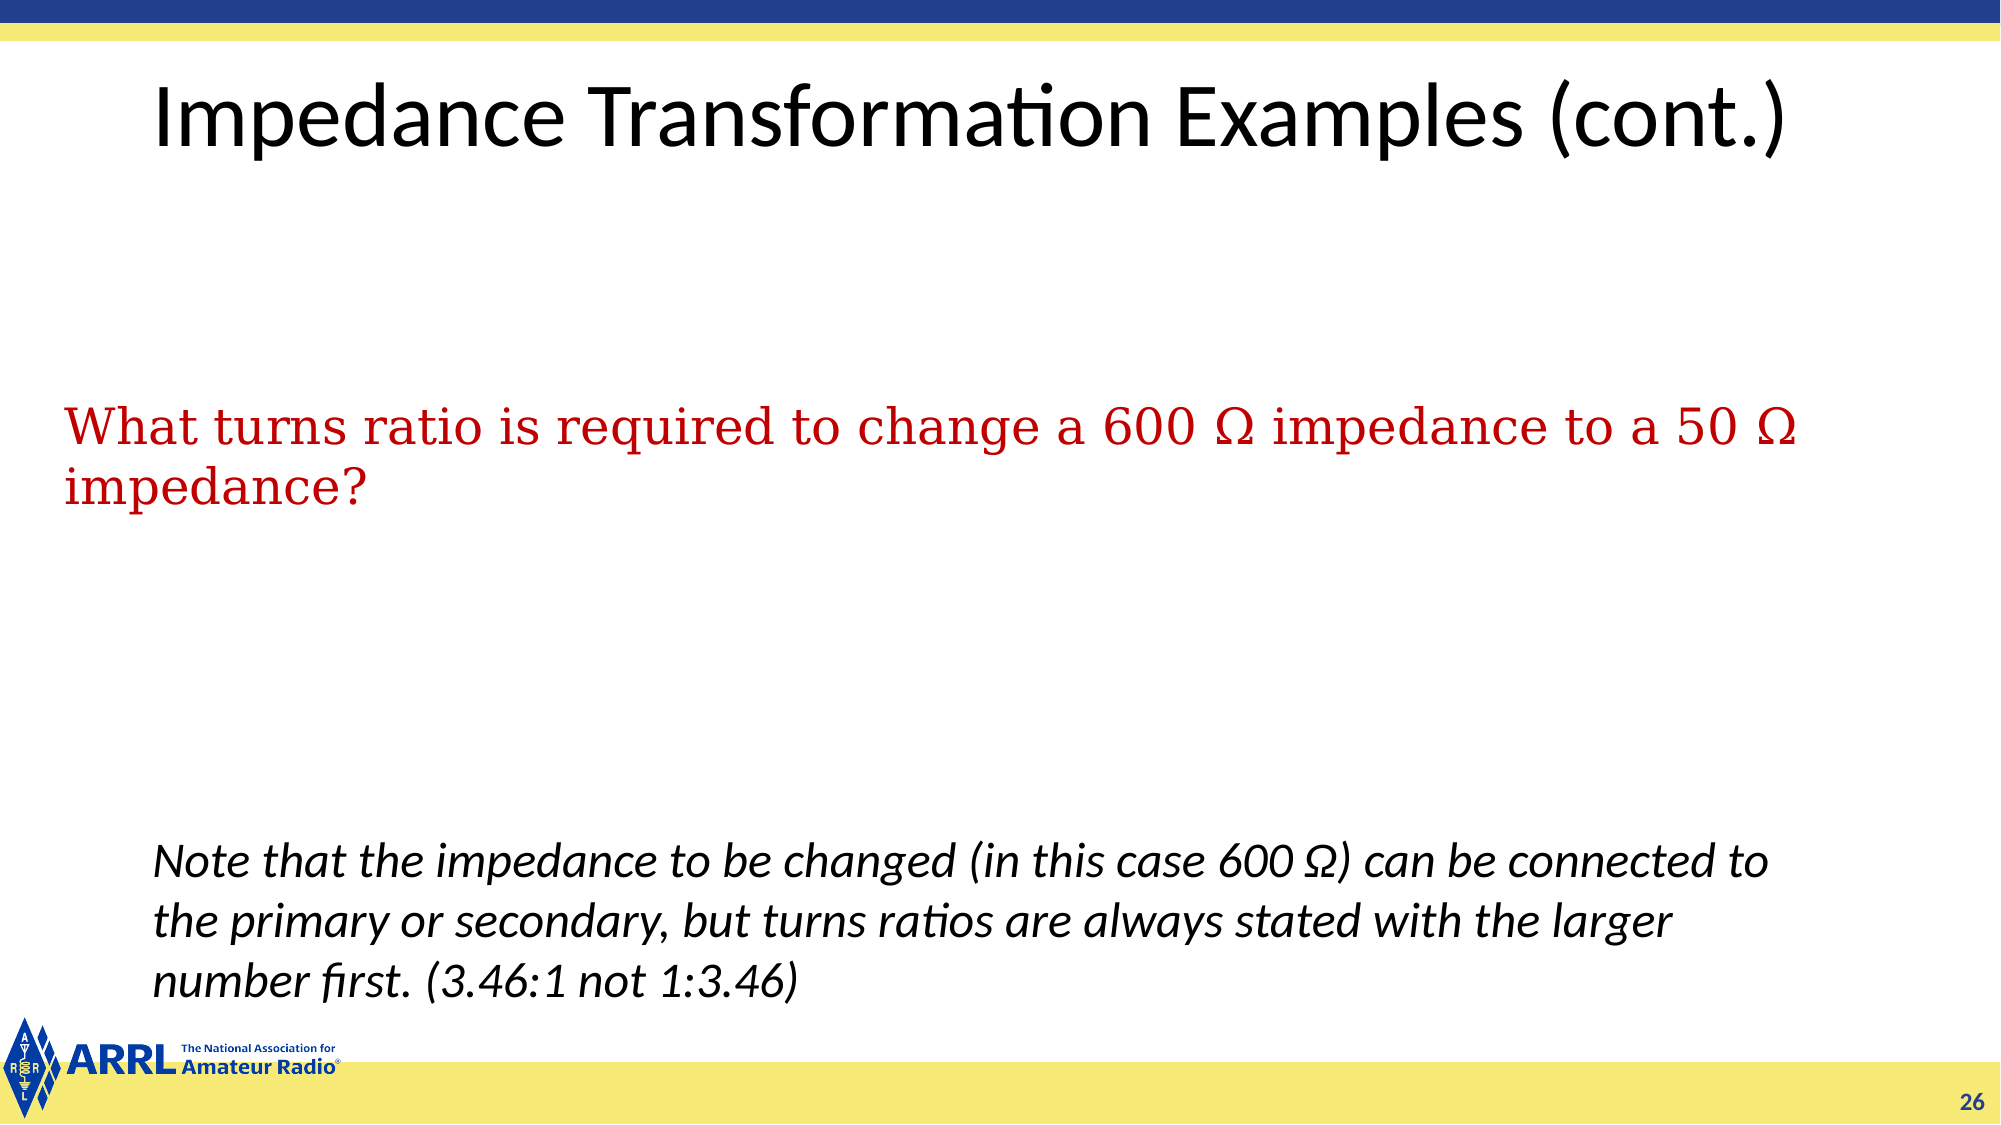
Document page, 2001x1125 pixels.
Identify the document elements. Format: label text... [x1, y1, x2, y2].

picture [1, 1015, 342, 1121]
text_box What turns ratio is required to change a 600 Ω impedance to a 50 Ω impedance? [49, 387, 1850, 523]
title Impedance Transformation Examples (cont.) [137, 59, 1863, 278]
text_box Note that the impedance to be changed (in this case 600 Ω) can be connected to the primary or secondary, but turns ratios are always stated with the larger number first. (3.46:1 not 1:3.46) [137, 819, 1813, 1015]
